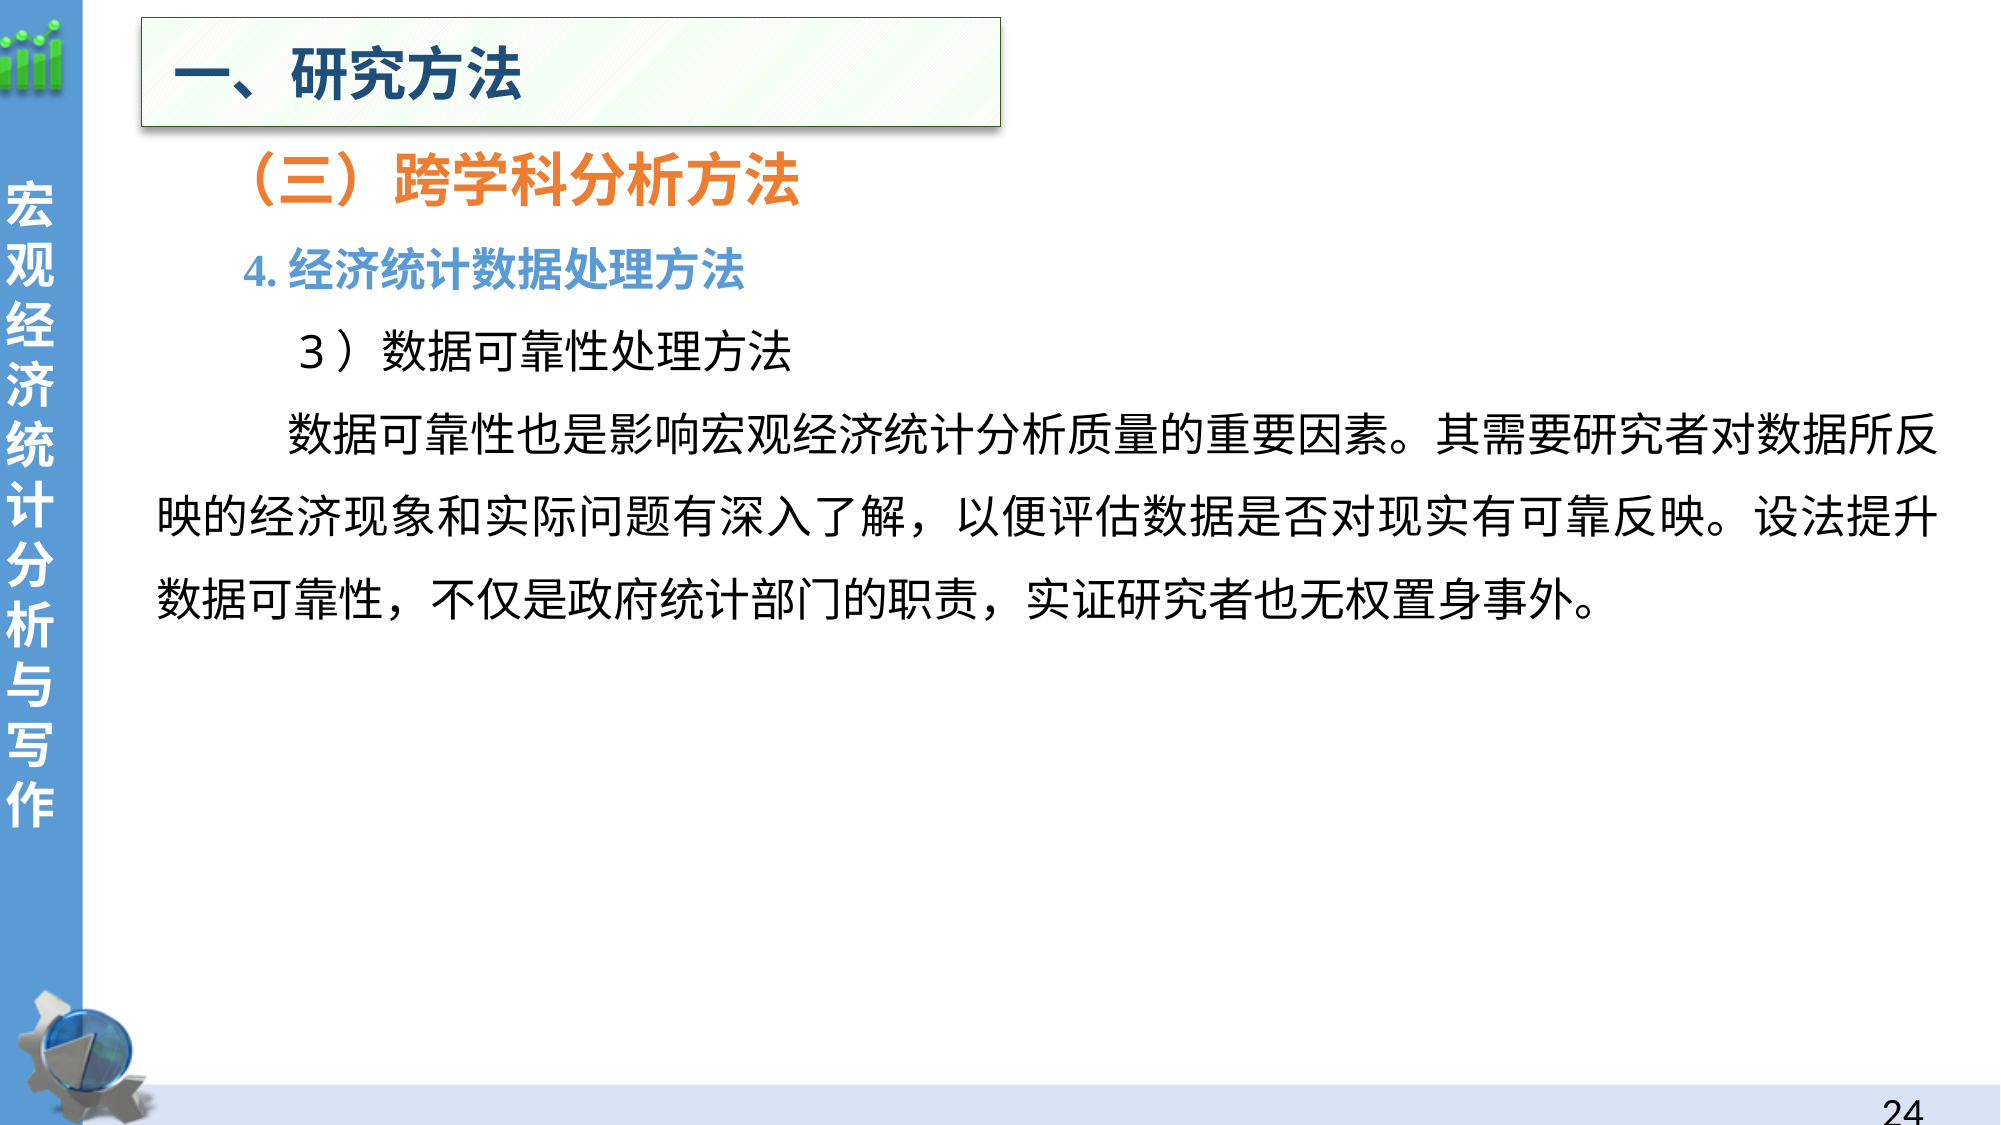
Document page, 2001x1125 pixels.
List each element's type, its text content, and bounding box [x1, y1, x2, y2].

picture [0, 0, 2001, 1125]
text_box 一、研究方法 [141, 17, 1000, 127]
text_box （三）跨学科分析方法 4.经济统计数据处理方法 3）数据可靠性处理方法 数据可靠性也是影响宏观经济统计分析质量的重要因素。其需要研究者对数据所反映的经济现象和实际问题有深入了解，以便评估数据是否对现实有可靠反映。设法提升数据可靠性，不仅是政府统计部门的职责，实证研究者也无权置身事外。 [141, 100, 1955, 1060]
text_box 23 [1786, 1085, 1940, 1125]
